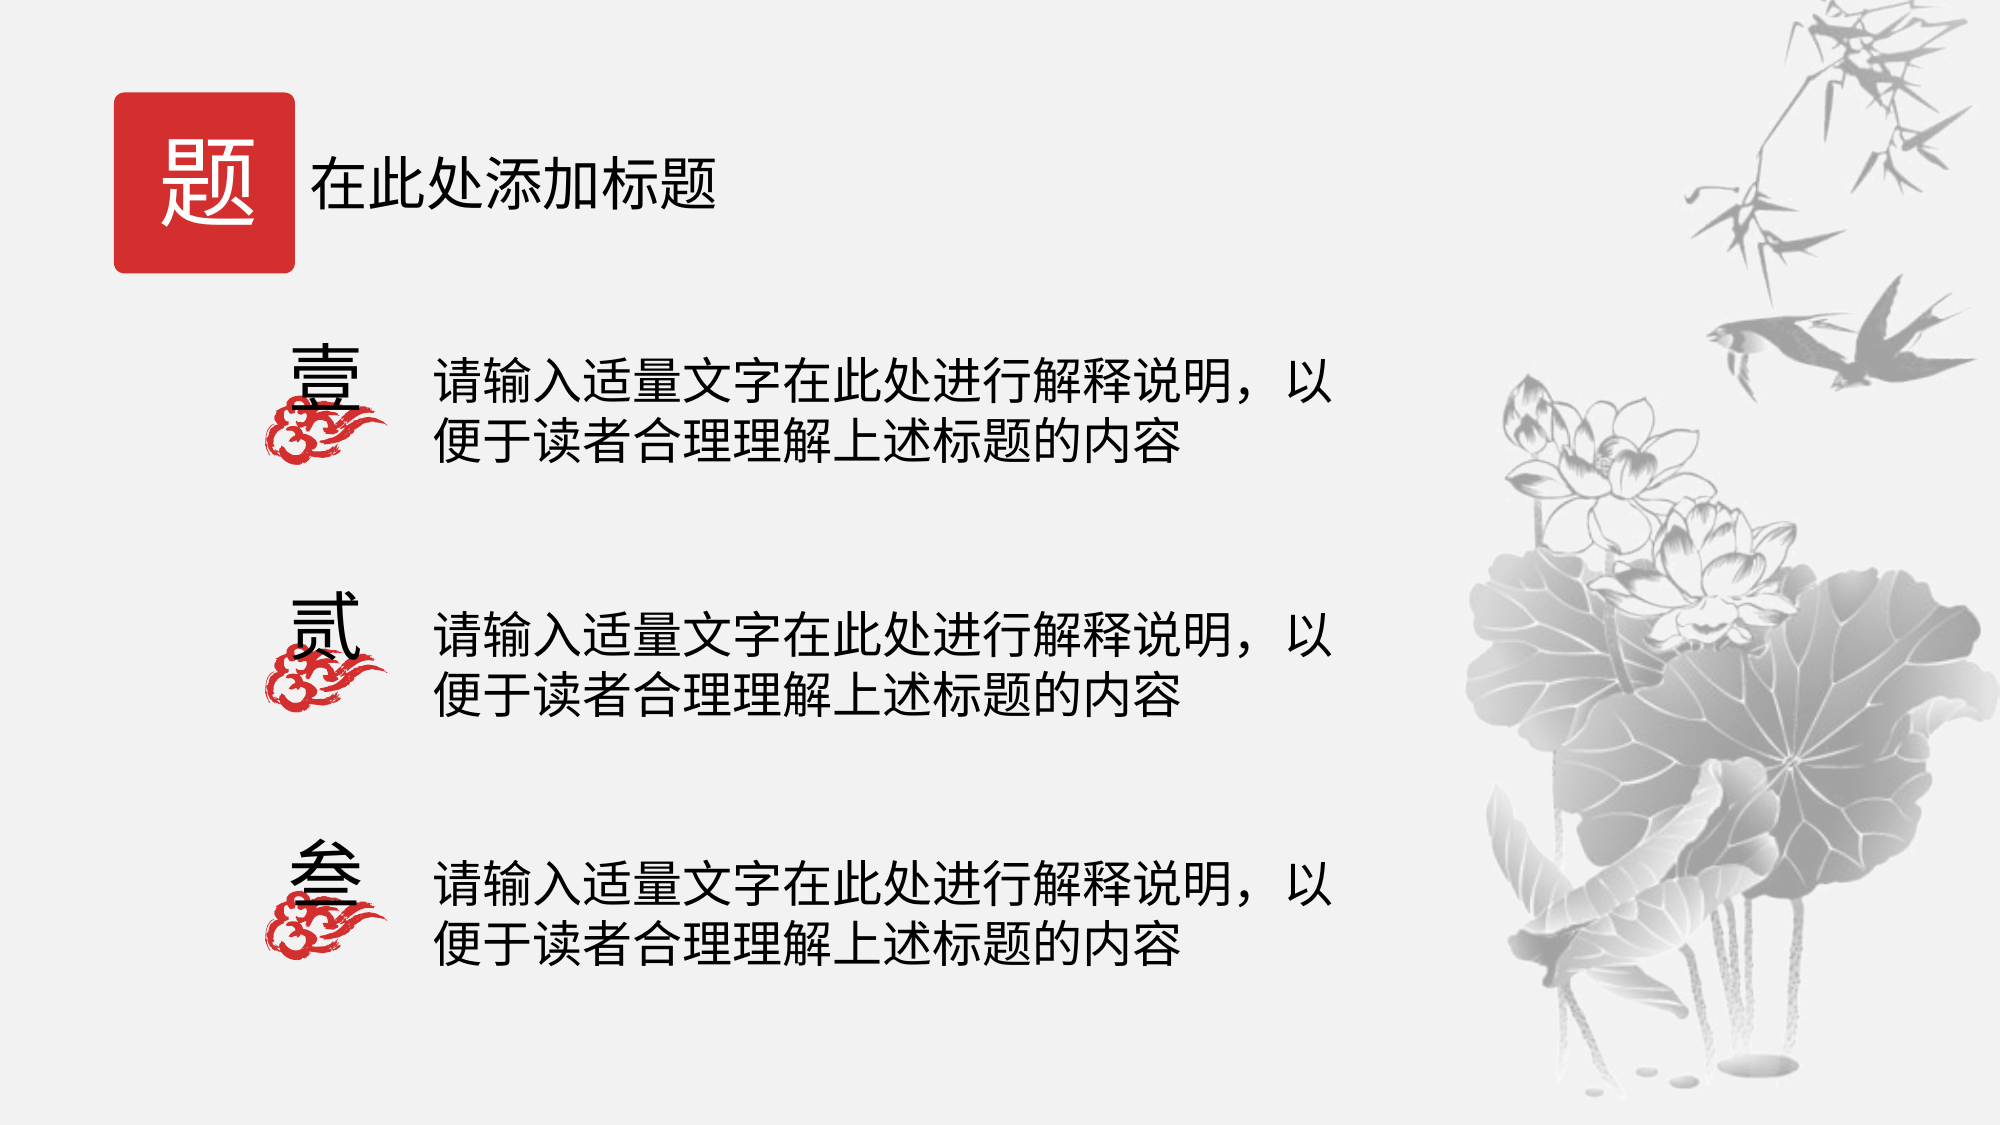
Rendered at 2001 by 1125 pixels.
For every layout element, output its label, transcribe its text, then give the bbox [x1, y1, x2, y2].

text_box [113, 92, 295, 274]
picture [1447, 0, 2000, 1125]
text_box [265, 572, 388, 714]
text_box 请输入适量文字在此处进行解释说明，以便于读者合理理解上述标题的内容 [417, 341, 1369, 477]
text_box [265, 324, 388, 466]
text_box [265, 819, 388, 961]
text_box 请输入适量文字在此处进行解释说明，以便于读者合理理解上述标题的内容 [417, 844, 1369, 980]
text_box 在此处添加标题 [295, 140, 767, 225]
text_box 请输入适量文字在此处进行解释说明，以便于读者合理理解上述标题的内容 [417, 596, 1369, 732]
